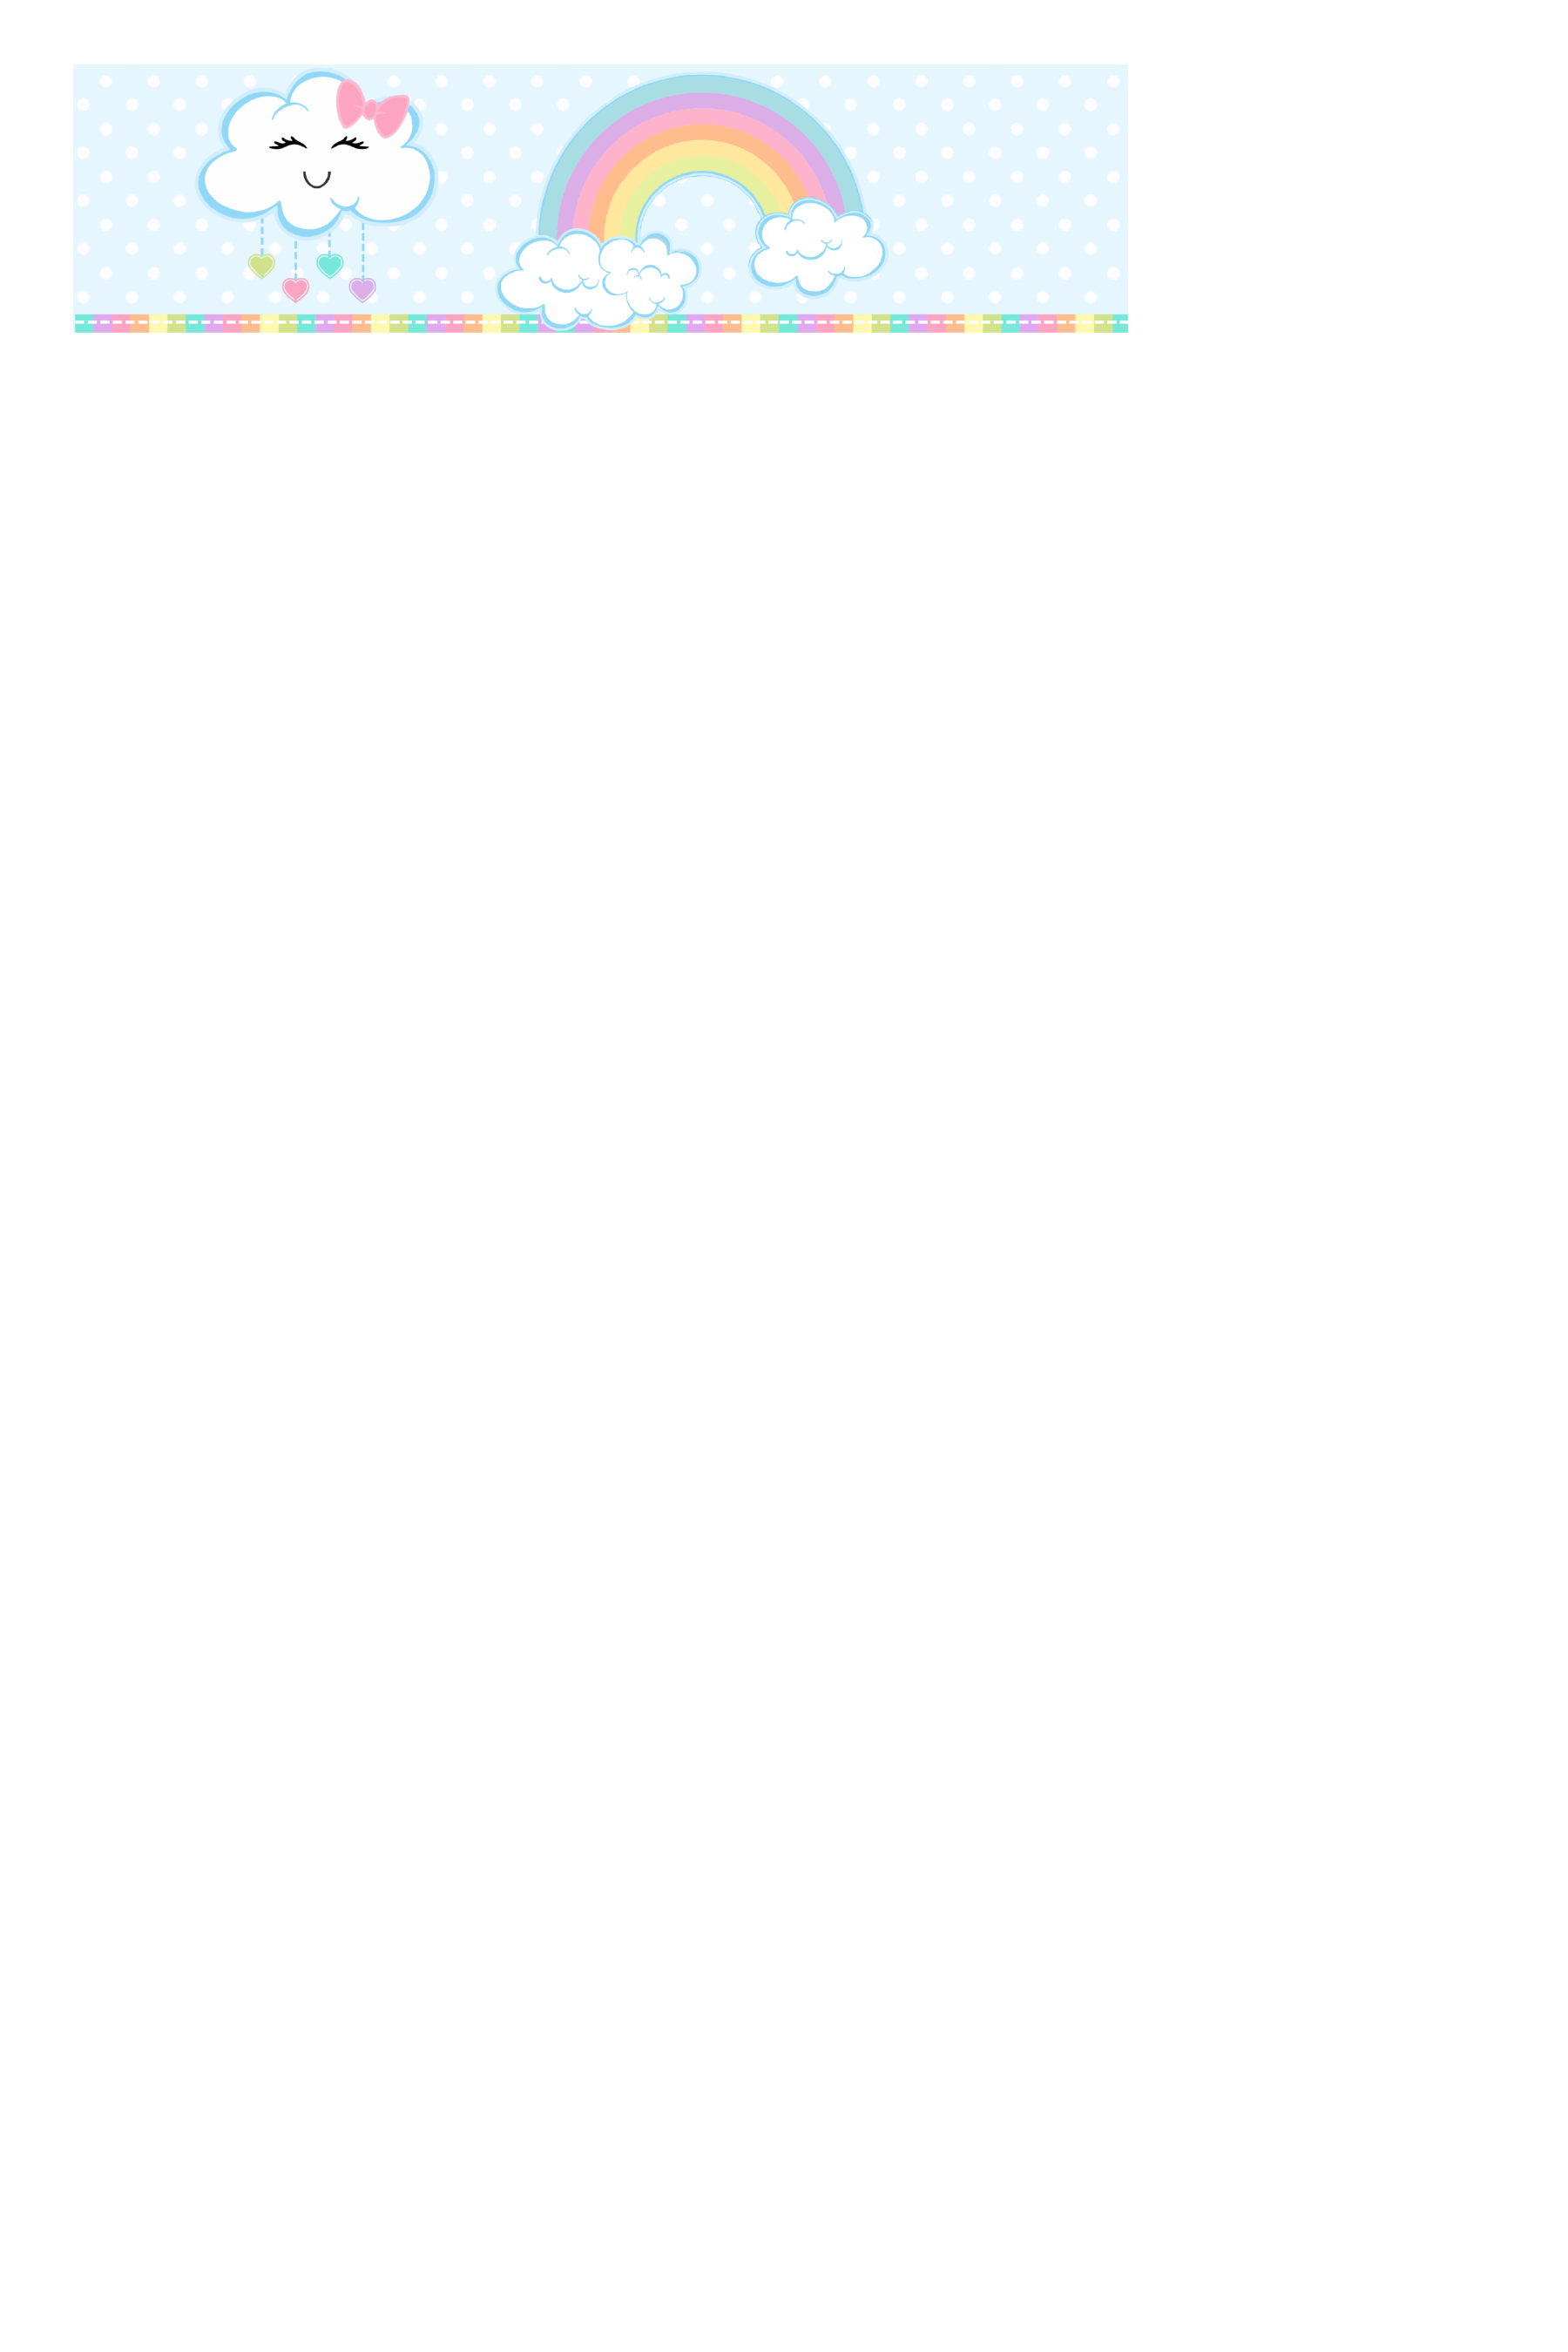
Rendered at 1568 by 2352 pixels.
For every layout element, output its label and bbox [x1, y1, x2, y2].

picture [73, 64, 1129, 333]
